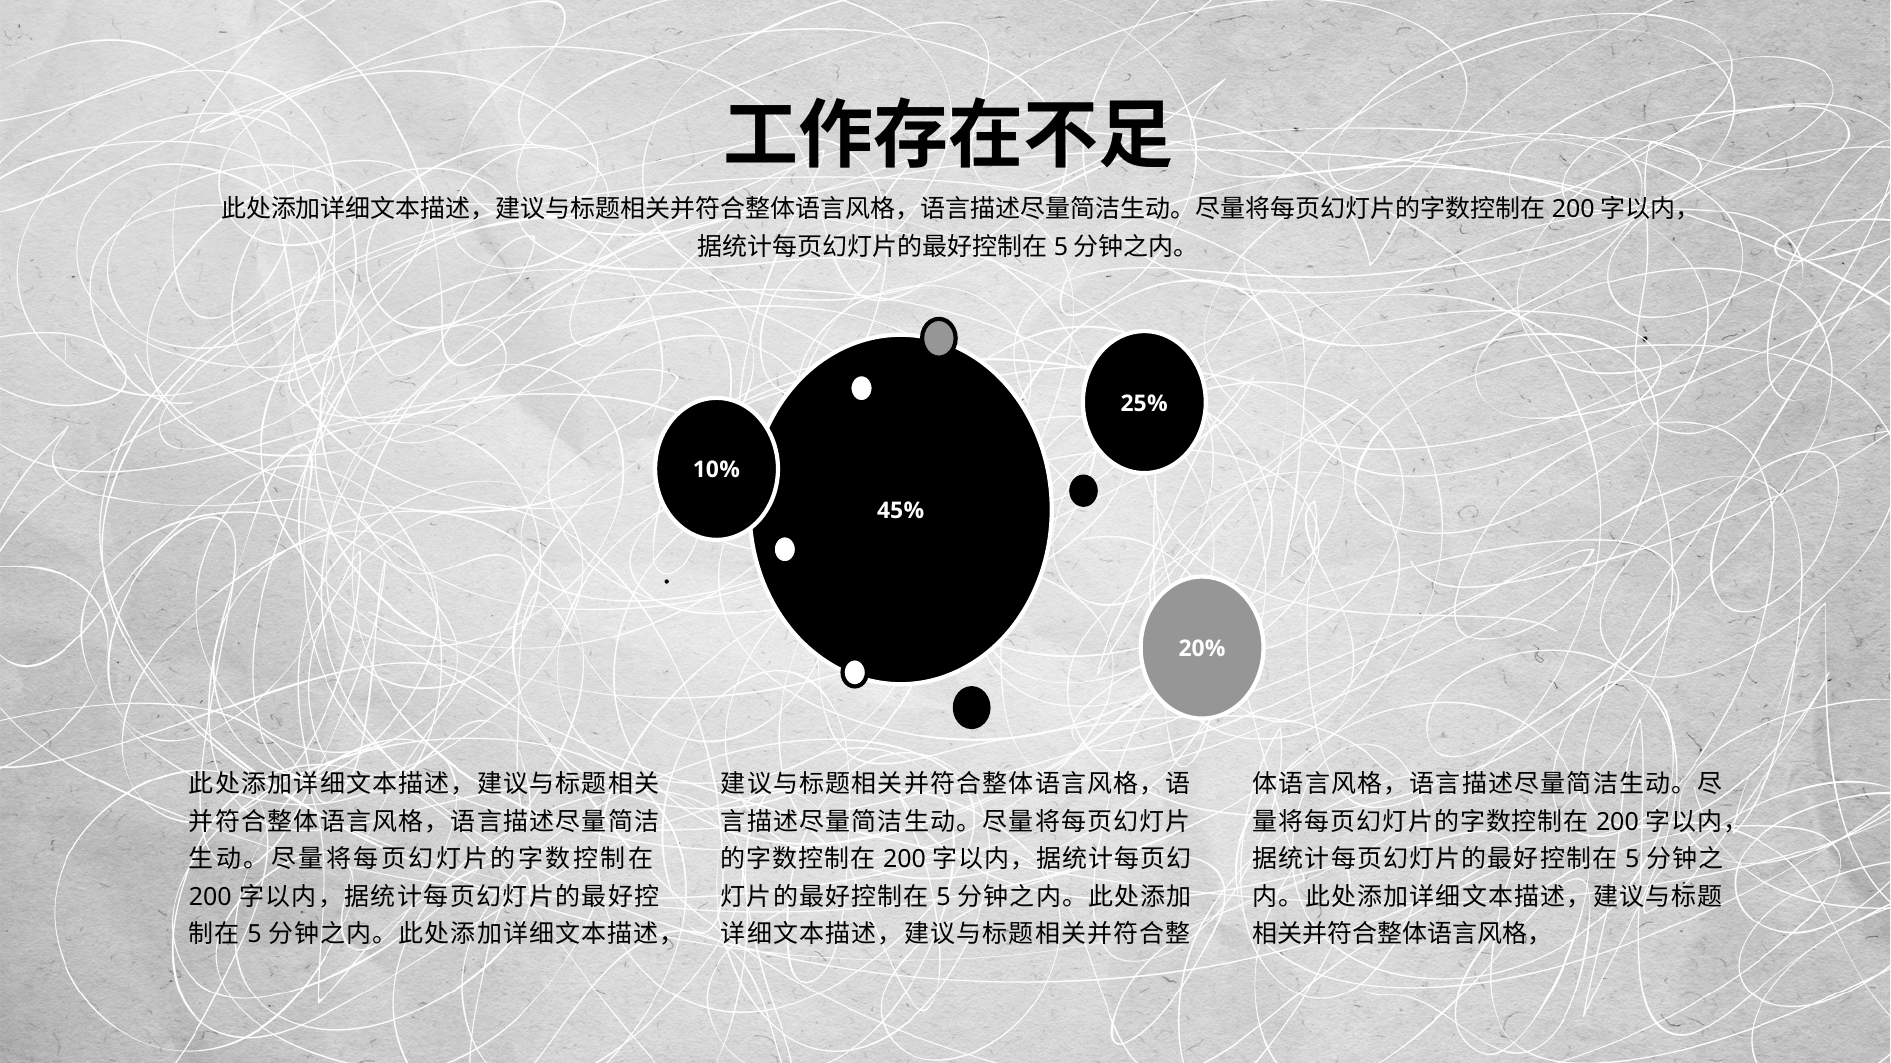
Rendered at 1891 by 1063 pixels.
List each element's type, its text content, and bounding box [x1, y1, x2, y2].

text_box 此处添加详细文本描述，建议与标题相关并符合整体语言风格，语言描述尽量简洁生动。尽量将每页幻灯片的字数控制在200字以内， 据统计每页幻灯片的最好控制在5分钟之内。 [212, 185, 1684, 260]
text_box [643, 318, 1264, 728]
picture [0, 0, 1891, 1063]
text_box 工作存在不足 [325, 94, 1571, 185]
text_box 此处添加详细文本描述，建议与标题相关并符合整体语言风格，语言描述尽量简洁生动。尽量将每页幻灯片的字数控制在200字以内，据统计每页幻灯片的最好控制在5分钟之内。此处添加详细文本描述，建议与标题相关并符合整体语言风格，语言描述尽量简洁生动。尽量将每页幻灯片的字数控制在200字以内，据统计每页幻灯片的最好控制在5分钟之内。此处添加详细文本描述，建议与标题相关并符合整体语言风格，语言描述尽量简洁生动。尽量将每页幻灯片的字数控制在200字以内，据统计每页幻灯片的最好控制在5分钟之内。此处添加详细文本描述，建议与标题相关并符合整体语言风格， [188, 760, 1724, 901]
